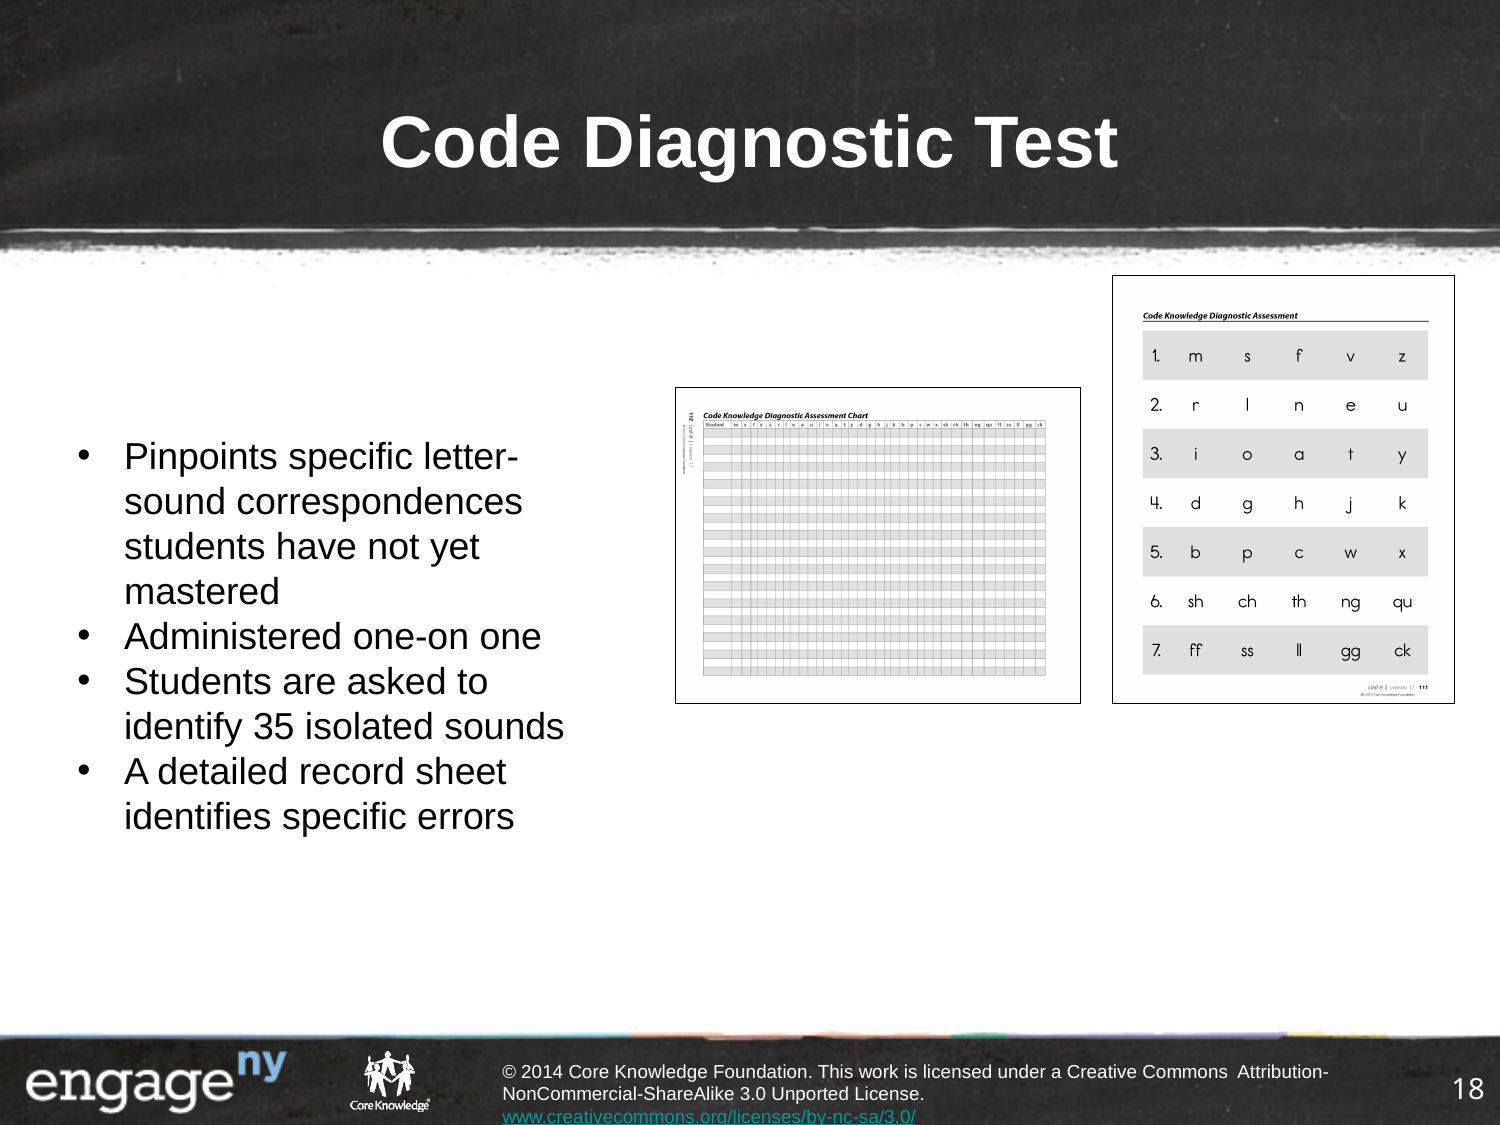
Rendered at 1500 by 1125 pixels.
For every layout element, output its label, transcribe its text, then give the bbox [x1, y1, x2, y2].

picture [676, 342, 1080, 749]
picture [0, 0, 1500, 293]
slide_number 18 [1337, 1062, 1500, 1113]
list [1112, 274, 1456, 705]
text_box Pinpoints specific letter-sound correspondences students have not yet mastered Administered one-on one Students are asked to identify 35 isolated sounds A detailed record sheet identifies specific errors [62, 424, 625, 845]
picture [0, 1003, 1500, 1125]
title Code Diagnostic Test [75, 45, 1425, 233]
